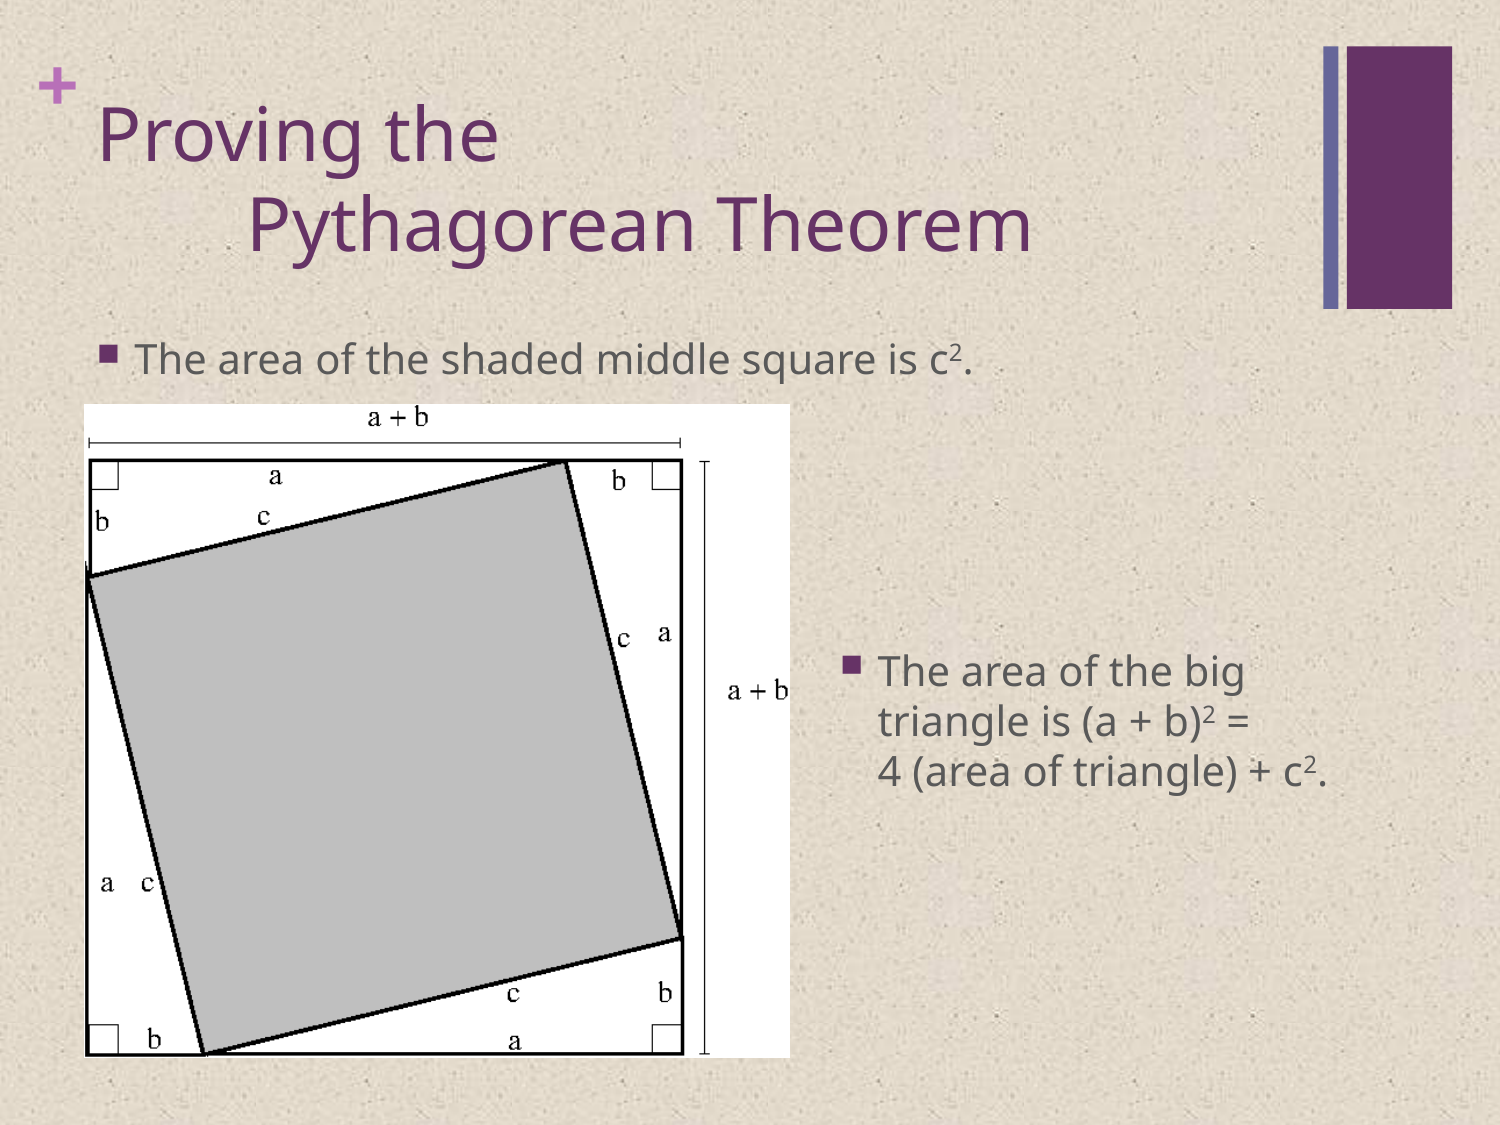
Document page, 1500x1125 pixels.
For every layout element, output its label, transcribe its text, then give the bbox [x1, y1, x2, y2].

picture [0, 0, 1500, 1125]
title Proving the Pythagorean Theorem [81, 79, 1322, 263]
text_box The area of the big triangle is (a + b)2 = 4 (area of triangle) + c2. [825, 636, 1410, 1125]
picture [83, 404, 791, 1058]
list The area of the shaded middle square is c2. [81, 324, 1322, 1091]
